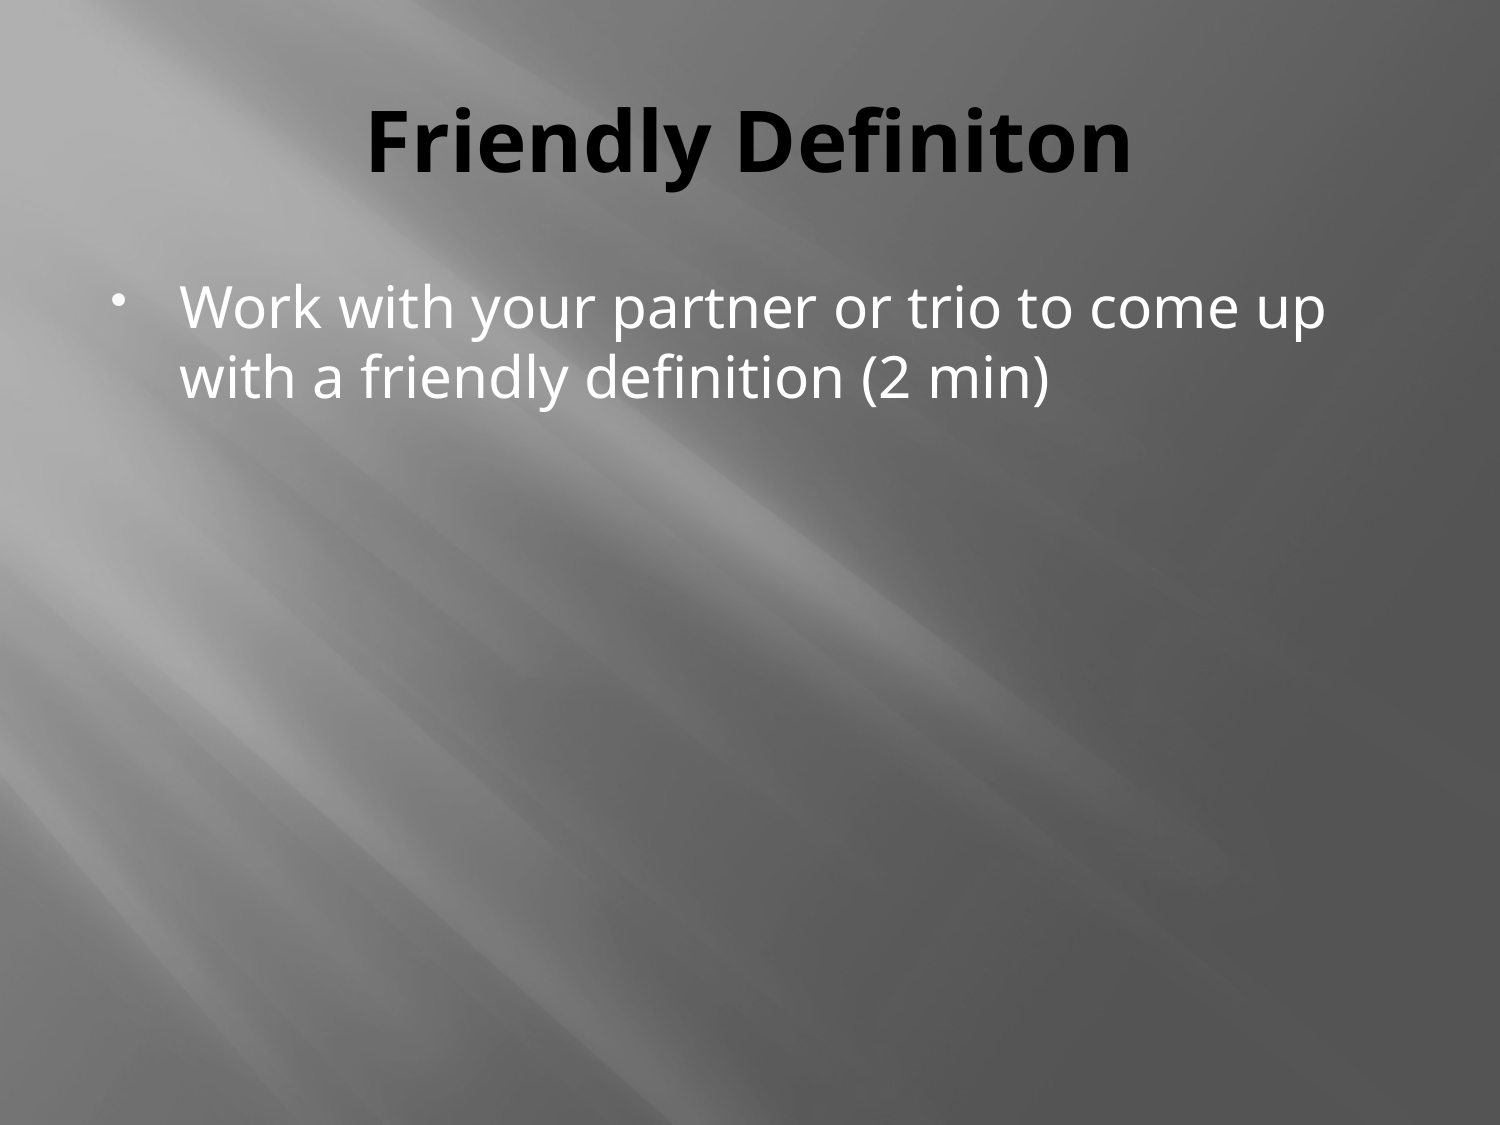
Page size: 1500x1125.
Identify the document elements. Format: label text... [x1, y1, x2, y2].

title Friendly Definiton [75, 45, 1425, 233]
list Work with your partner or trio to come up with a friendly definition (2 min) [75, 262, 1425, 1035]
